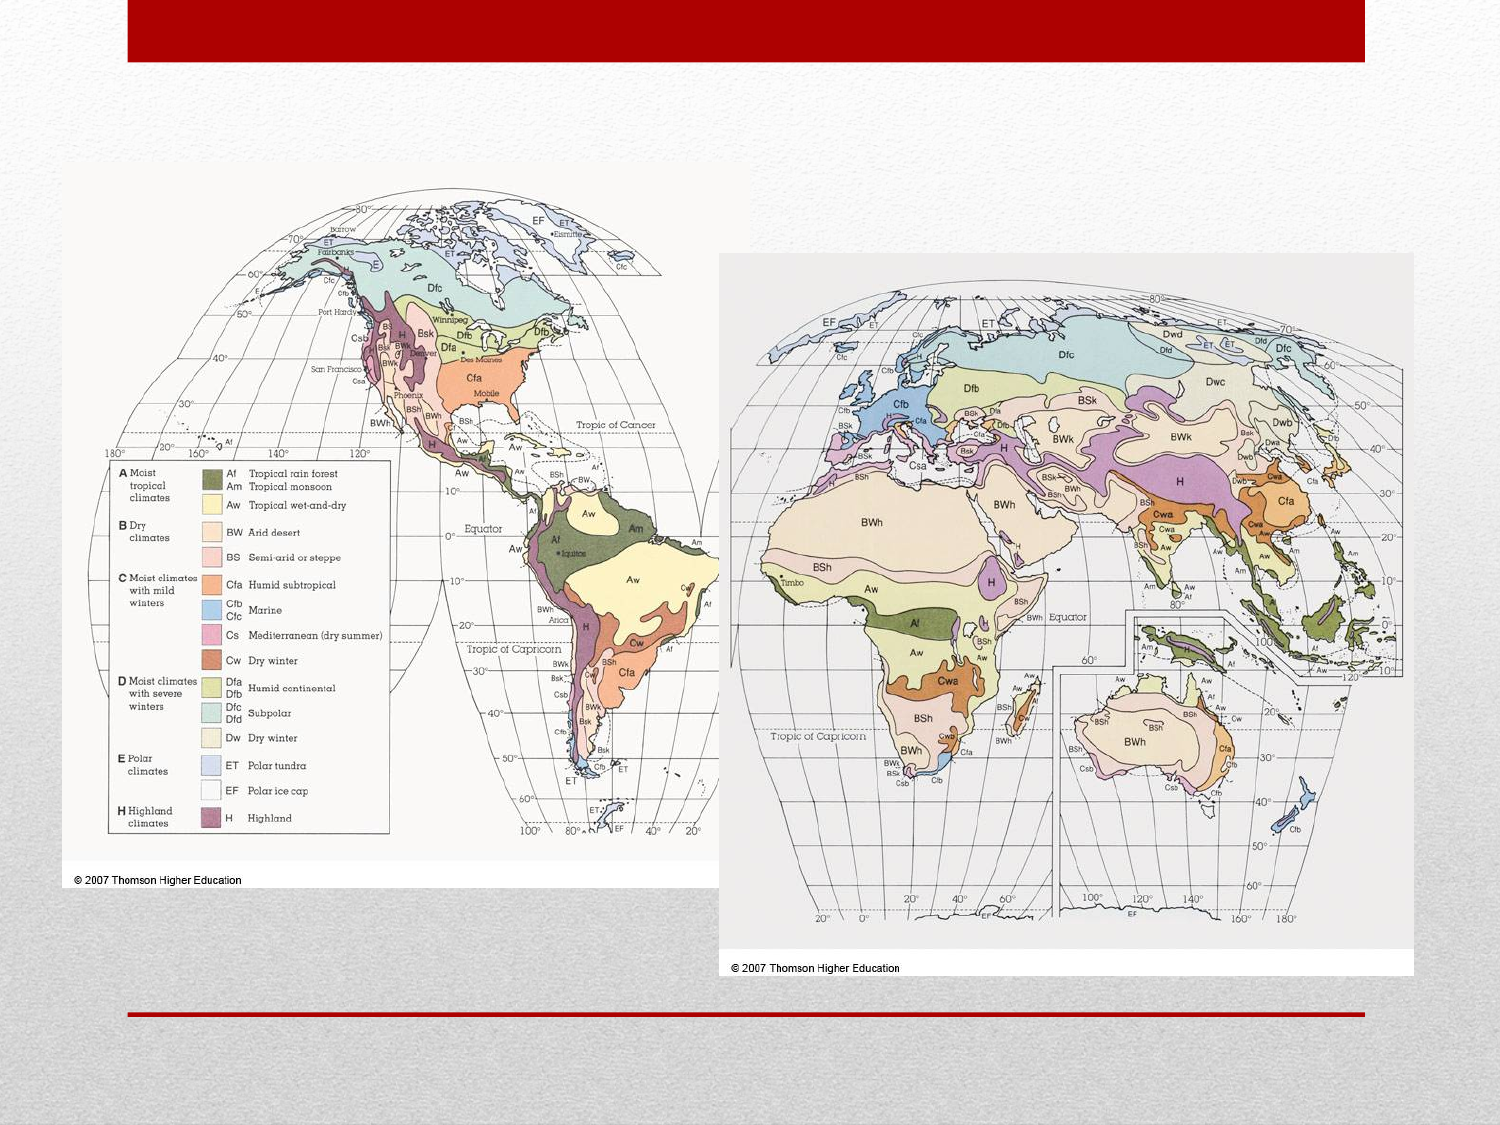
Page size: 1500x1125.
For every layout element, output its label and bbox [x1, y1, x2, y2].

picture [61, 161, 1415, 977]
